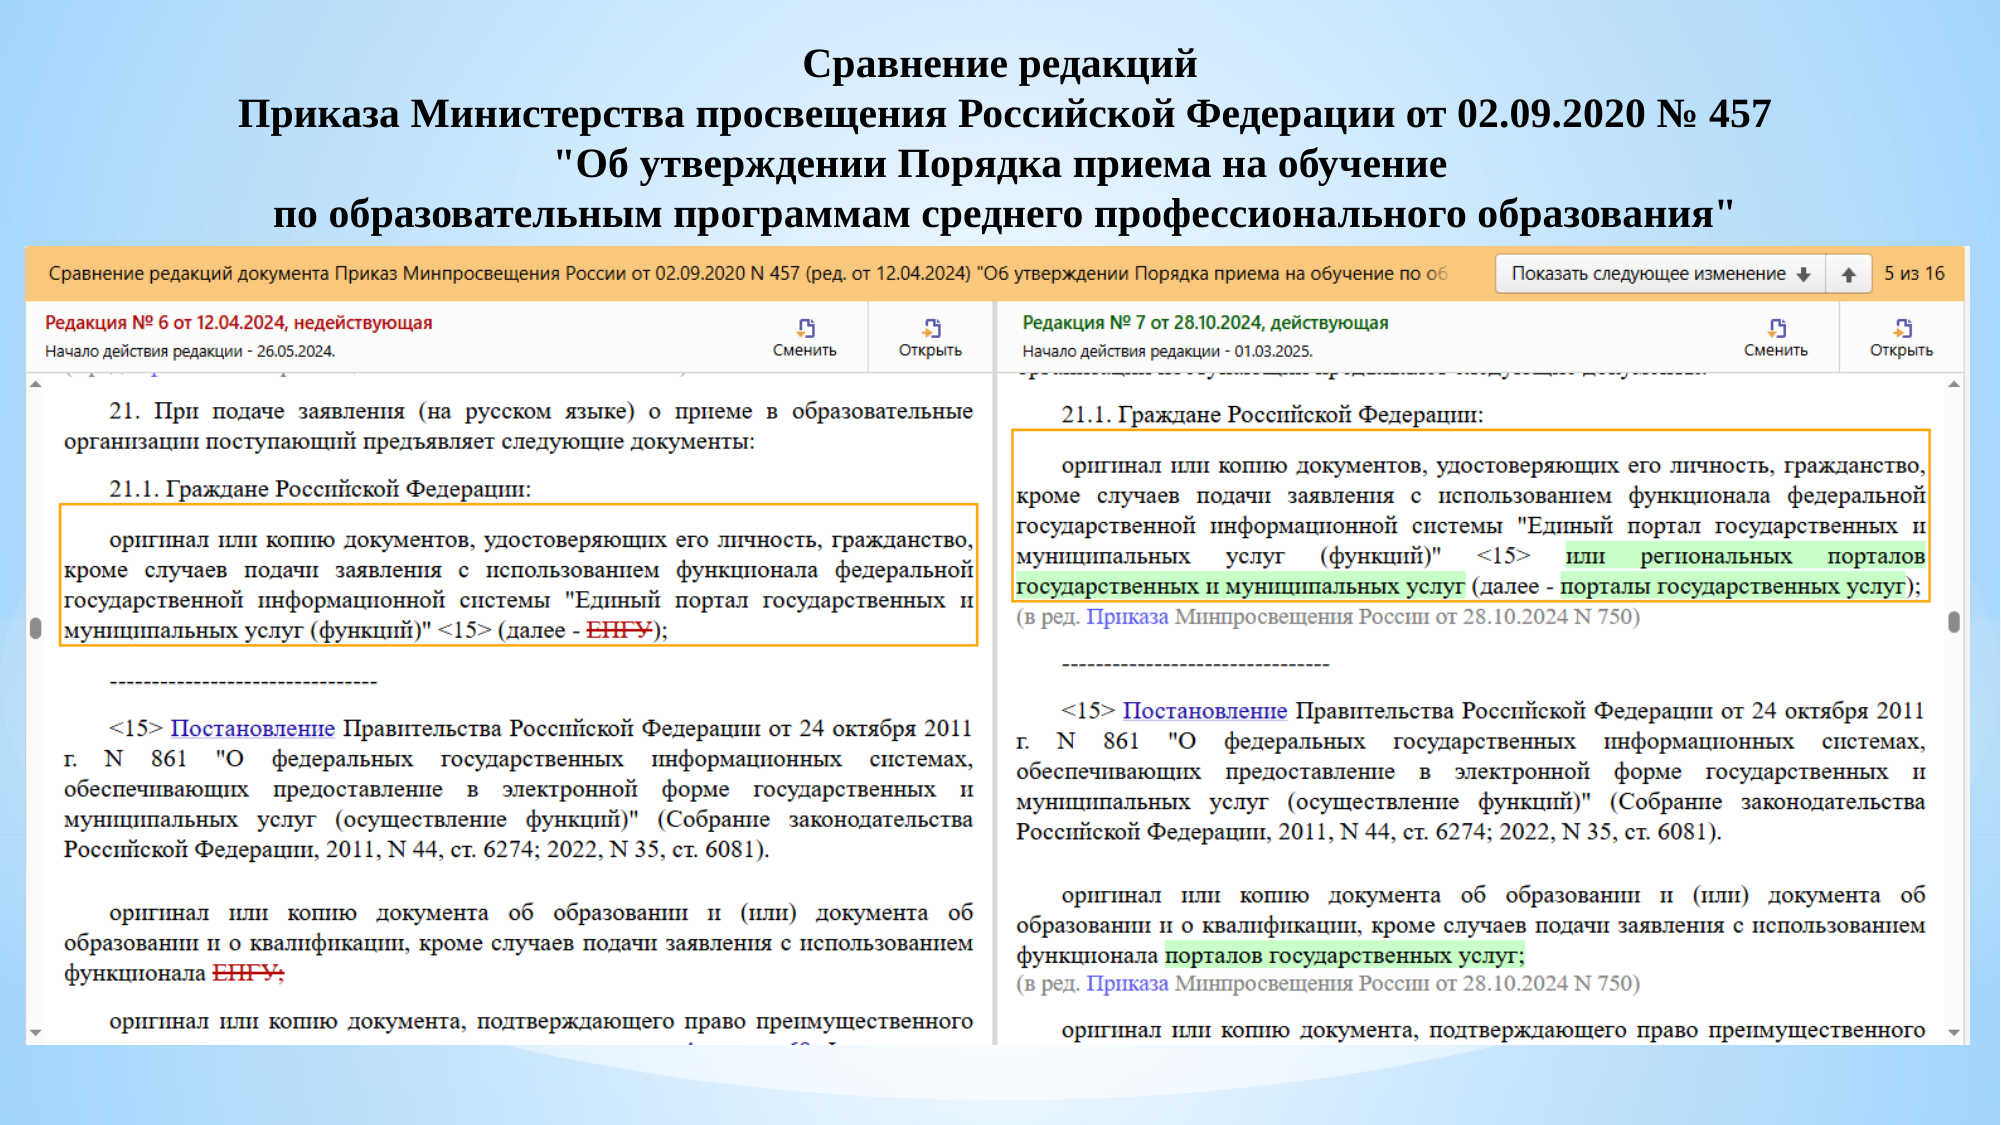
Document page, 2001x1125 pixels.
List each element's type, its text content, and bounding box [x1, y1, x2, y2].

picture [25, 246, 1970, 1045]
title Сравнение редакций Приказа Министерства просвещения Российской Федерации от 02.09.2020 № 457 "Об утверждении Порядка приема на обучение по образовательным программам среднего профессионального образования" [51, 28, 1959, 240]
